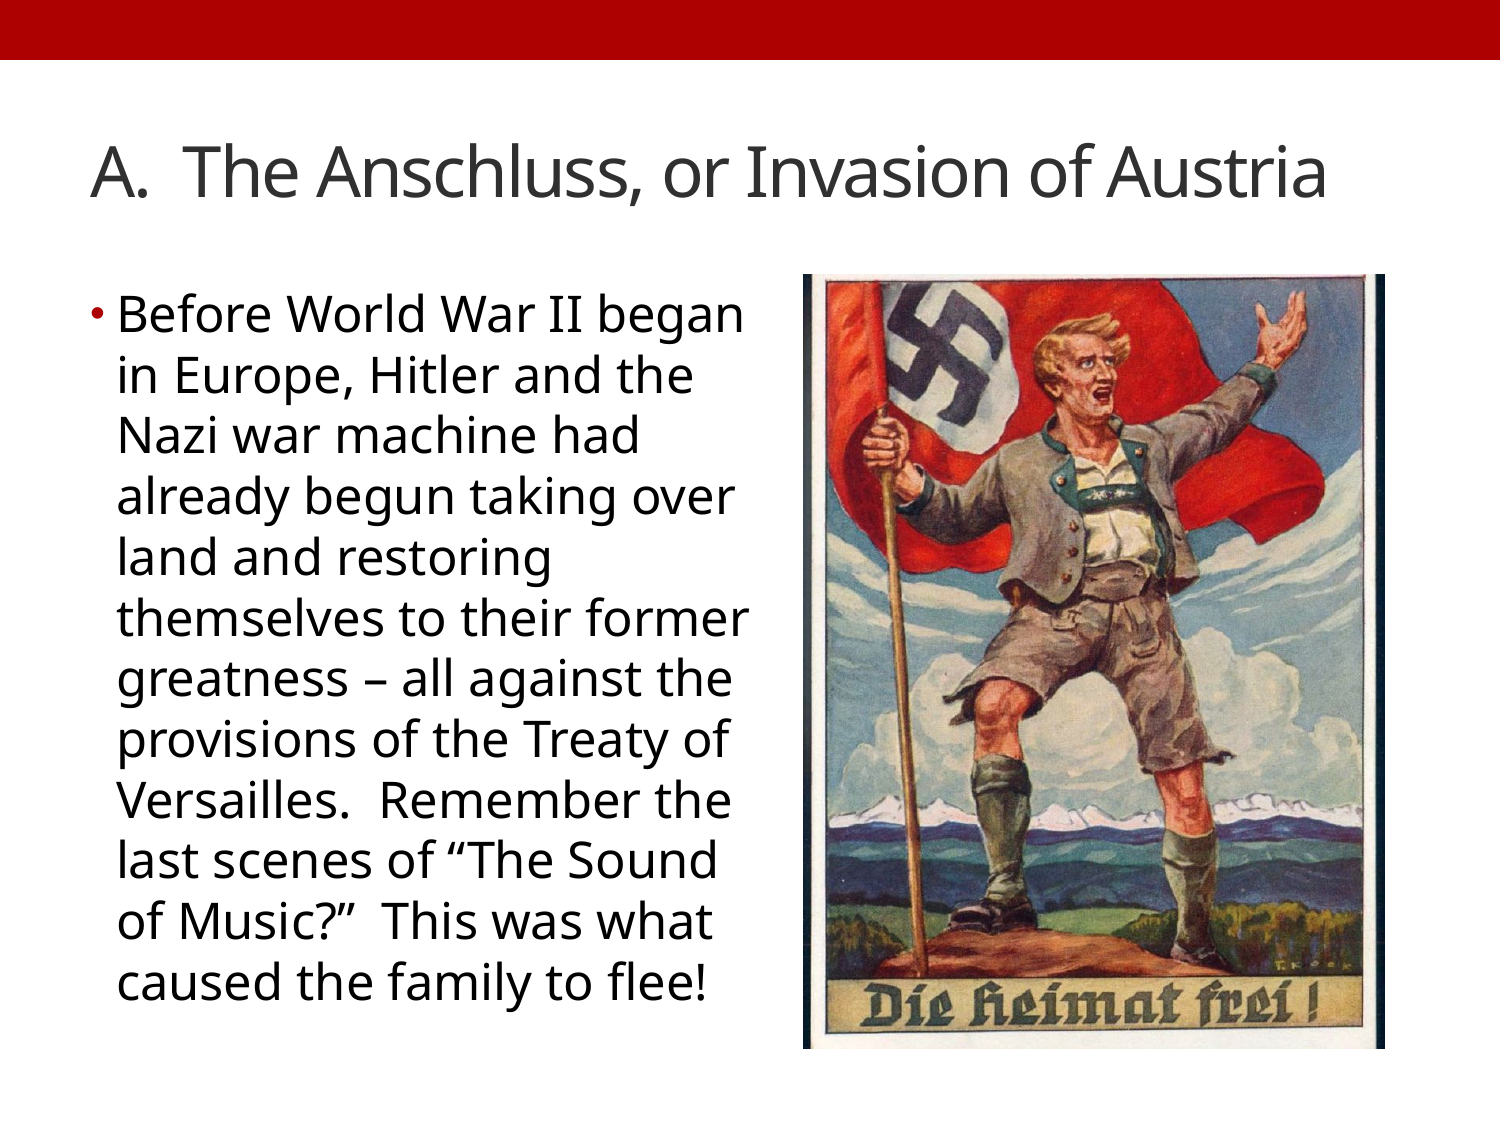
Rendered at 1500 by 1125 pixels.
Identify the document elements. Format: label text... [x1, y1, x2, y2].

title A. The Anschluss, or Invasion of Austria [75, 87, 1425, 250]
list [803, 274, 1385, 1049]
list Before World War II began in Europe, Hitler and the Nazi war machine had already begun taking over land and restoring themselves to their former greatness – all against the provisions of the Treaty of Versailles. Remember the last scenes of “The Sound of Music?” This was what caused the family to flee! [75, 274, 775, 1049]
